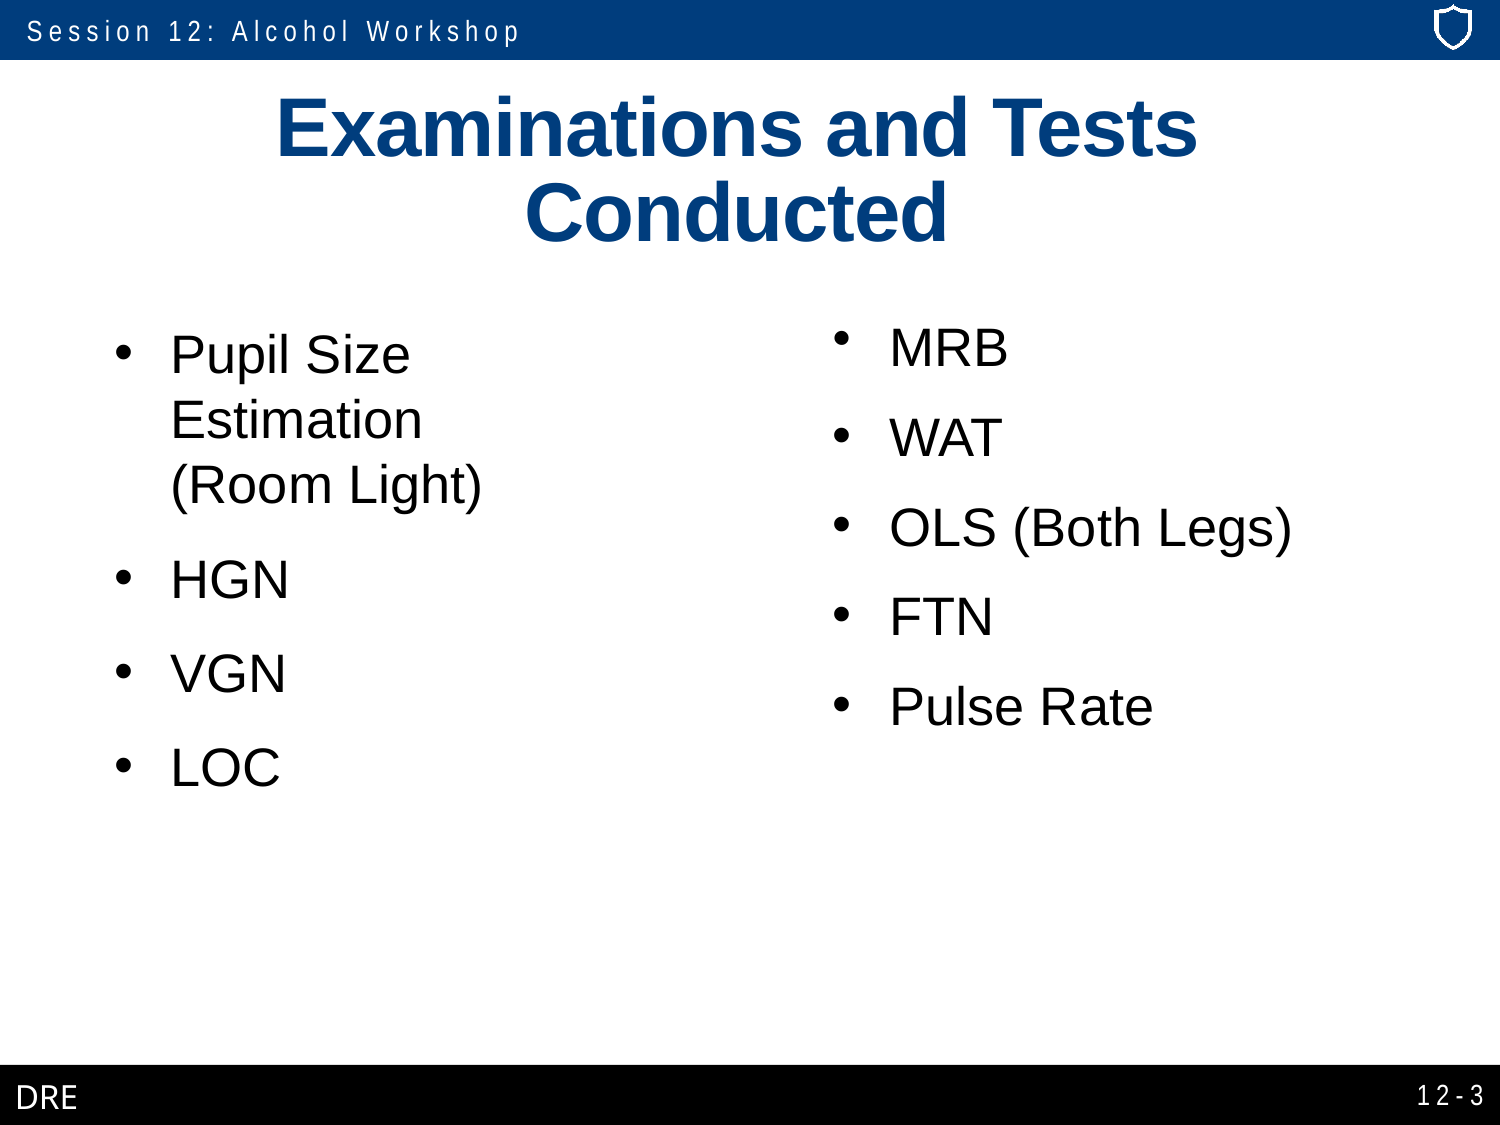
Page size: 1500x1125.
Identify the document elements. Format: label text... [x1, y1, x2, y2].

slide_number 12-3 [1218, 1063, 1499, 1124]
picture [1434, 4, 1472, 50]
title Examinations and Tests Conducted [99, 78, 1375, 266]
list Pupil Size Estimation (Room Light) HGN VGN LOC [76, 311, 725, 1002]
text_box MRB WAT OLS (Both Legs) FTN Pulse Rate [832, 311, 1423, 1002]
